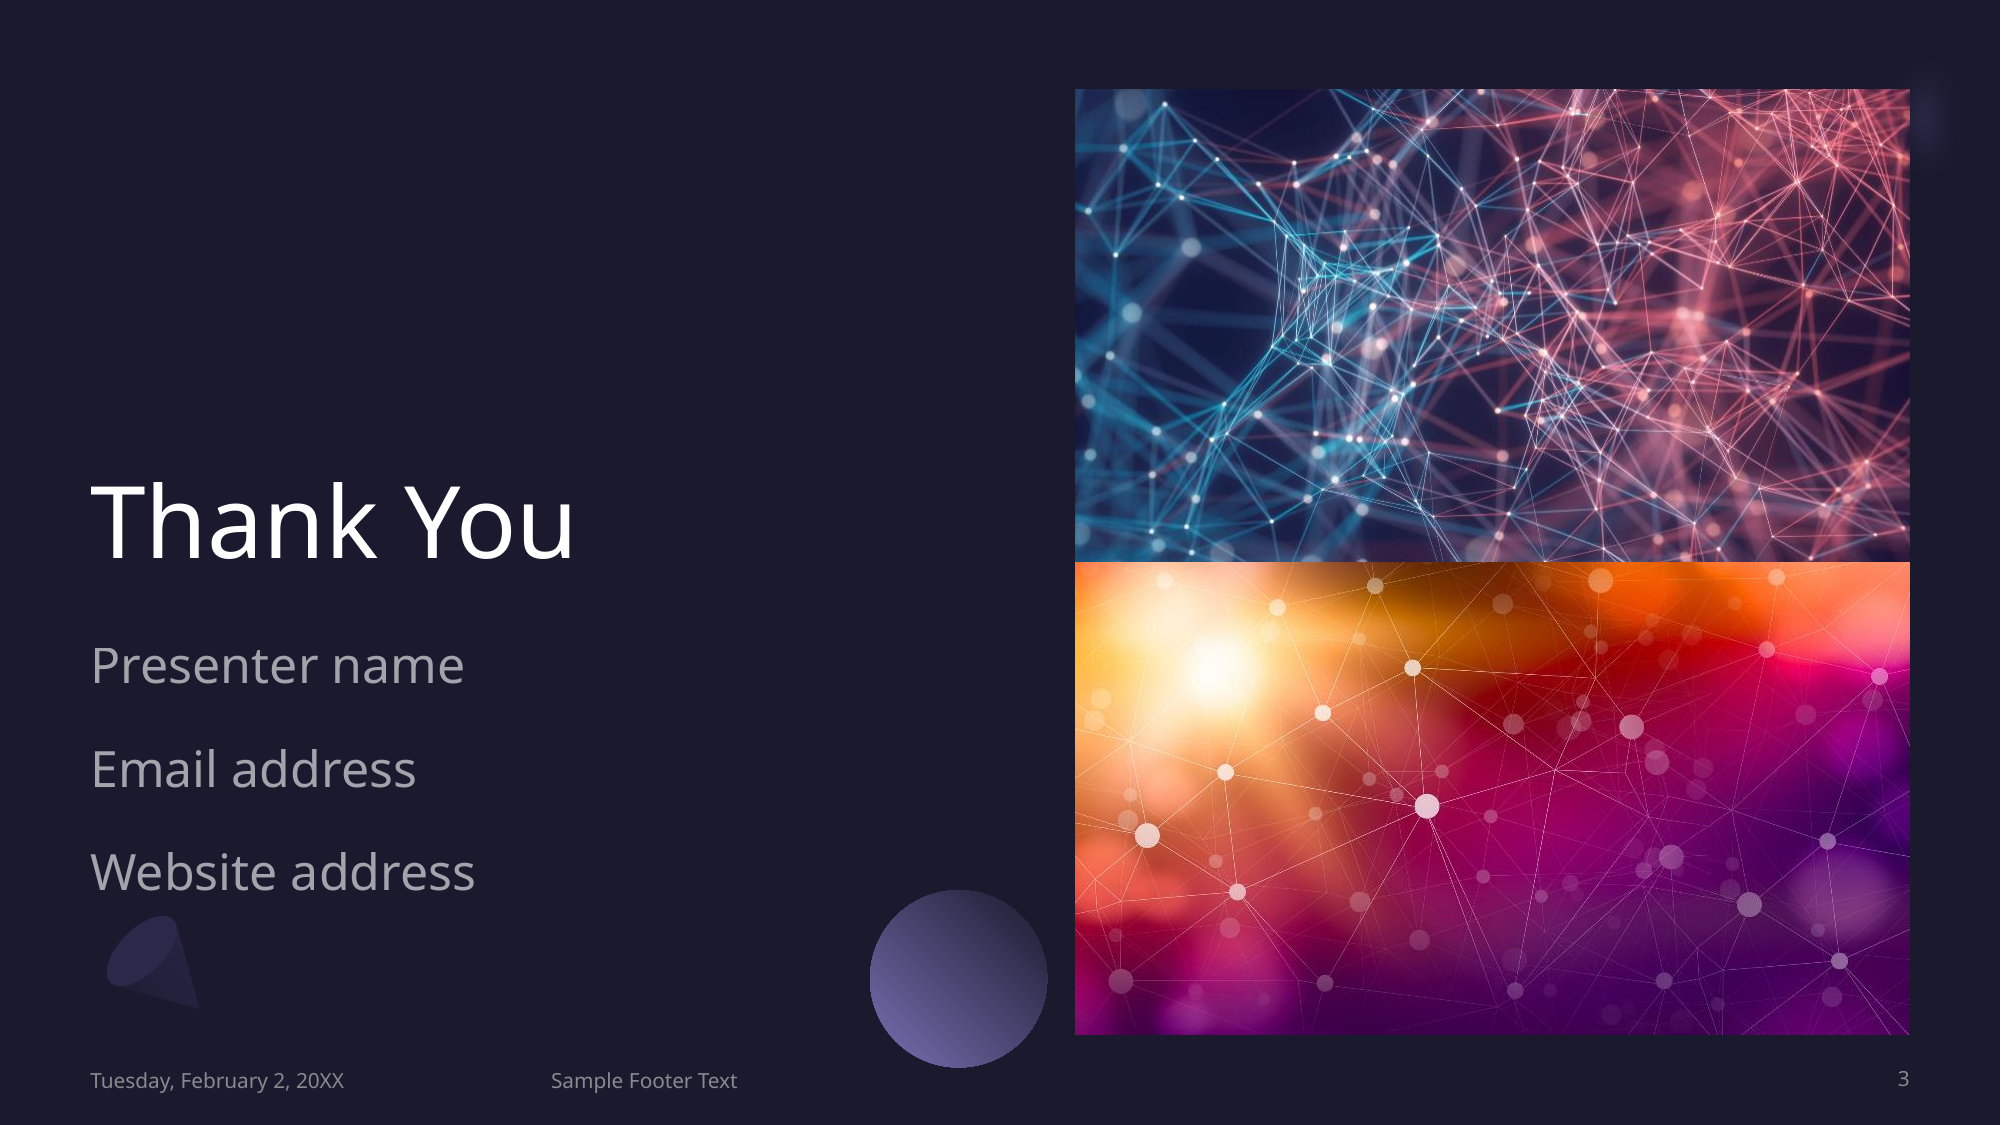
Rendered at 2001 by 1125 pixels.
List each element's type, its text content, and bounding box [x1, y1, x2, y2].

slide_number 3 [1632, 1067, 1910, 1093]
picture [1075, 89, 1910, 1035]
footer Sample Footer Text [551, 1067, 1598, 1093]
title Thank You [90, 90, 983, 580]
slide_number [90, 1067, 522, 1093]
subtitle Presenter name Email address Website address [90, 627, 983, 1000]
